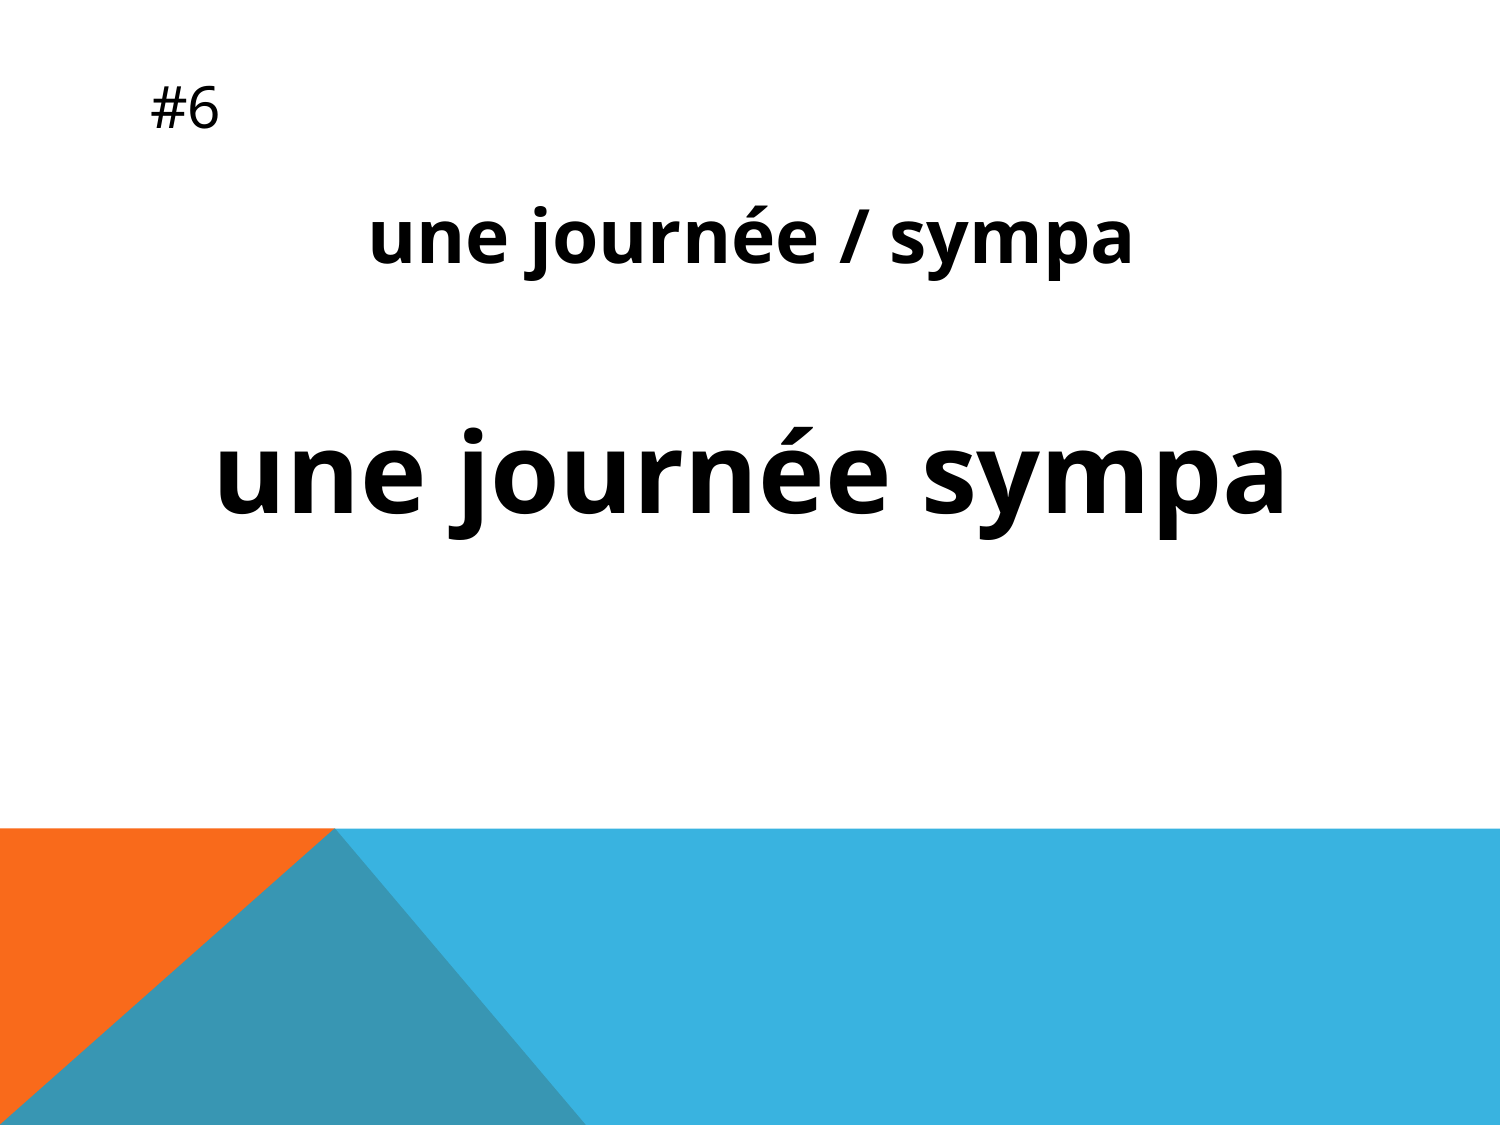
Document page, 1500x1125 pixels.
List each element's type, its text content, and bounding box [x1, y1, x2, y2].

title #6 [135, 60, 1369, 150]
list une journée / sympa une journée sympa [135, 180, 1369, 768]
